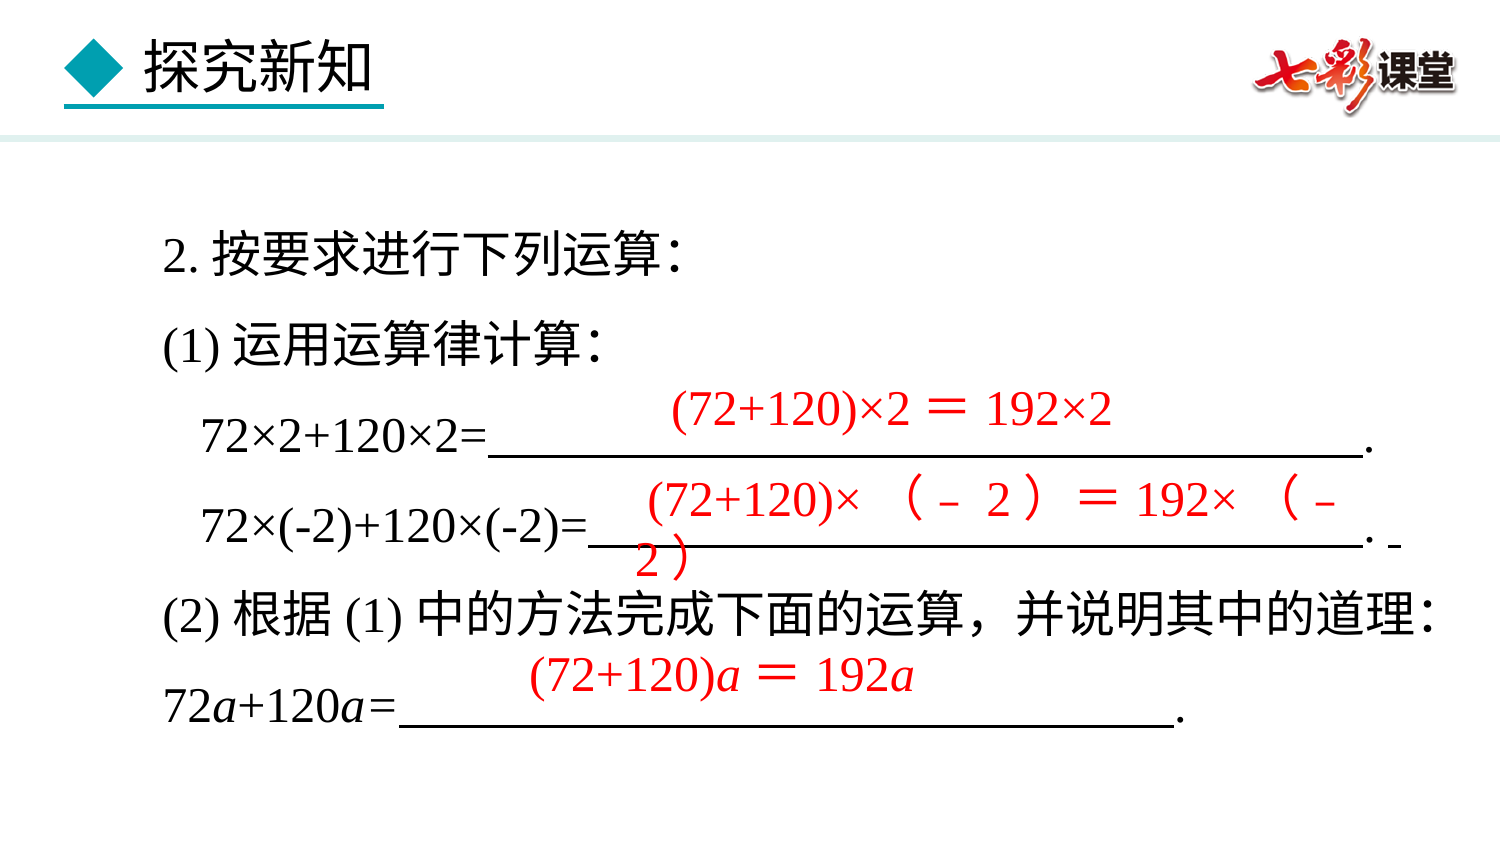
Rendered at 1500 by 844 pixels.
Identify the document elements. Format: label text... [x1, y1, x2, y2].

text_box 2.按要求进行下列运算： (1)运用运算律计算： 72×2+120×2= . 72×(-2)+120×(-2)= . (2)根据(1)中的方法完成下面的运算，并说明其中的道理：72a+120a= . [147, 184, 1471, 740]
text_box (72+120)×（﹣2）＝192×（﹣2） [620, 459, 1436, 595]
text_box (72+120)×2＝192×2 [643, 368, 1211, 444]
text_box (72+120)a＝192a [501, 634, 1069, 710]
picture [1249, 32, 1461, 118]
